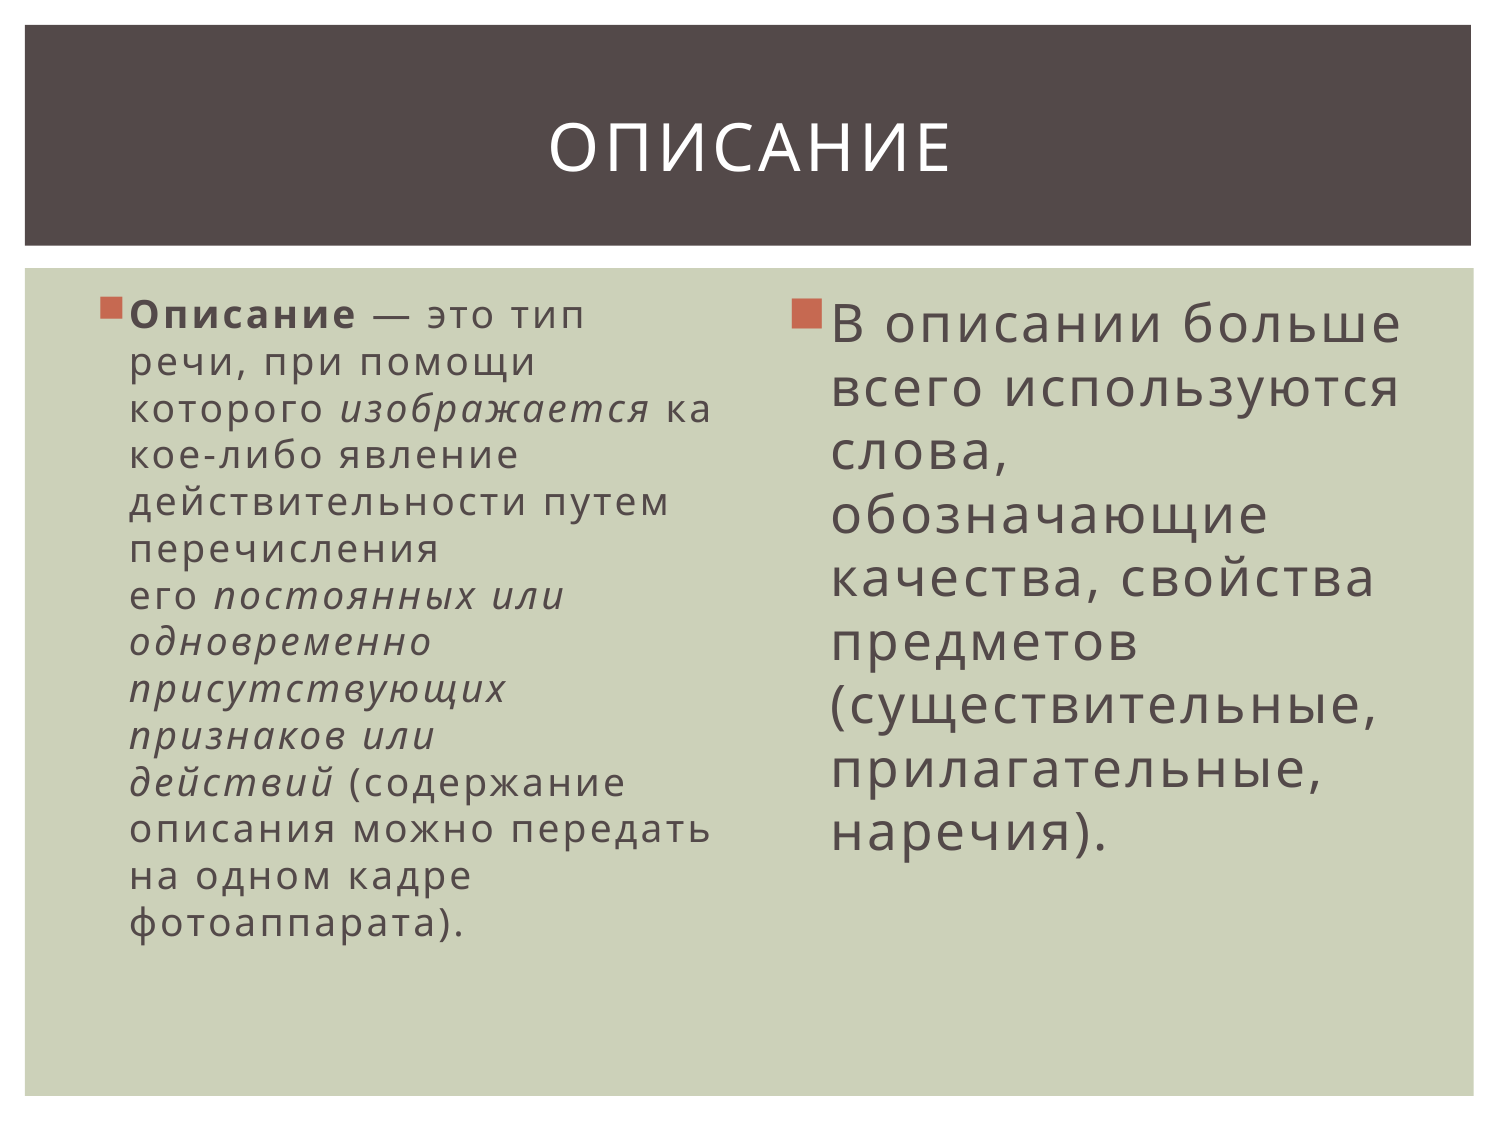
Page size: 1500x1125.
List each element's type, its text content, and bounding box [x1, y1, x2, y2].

list Описание — это тип речи, при помощи которого изображается какое-либо явление действительности путем перечисления его постоянных или одновременно присутствующих признаков или действий (содержание описания можно передать на одном кадре фотоаппарата). [75, 281, 738, 1005]
list В описании больше всего используются слова, обозначающие качества, свойства предметов (существительные, прилагательные, наречия). [762, 281, 1425, 1005]
title Описание [62, 58, 1438, 232]
